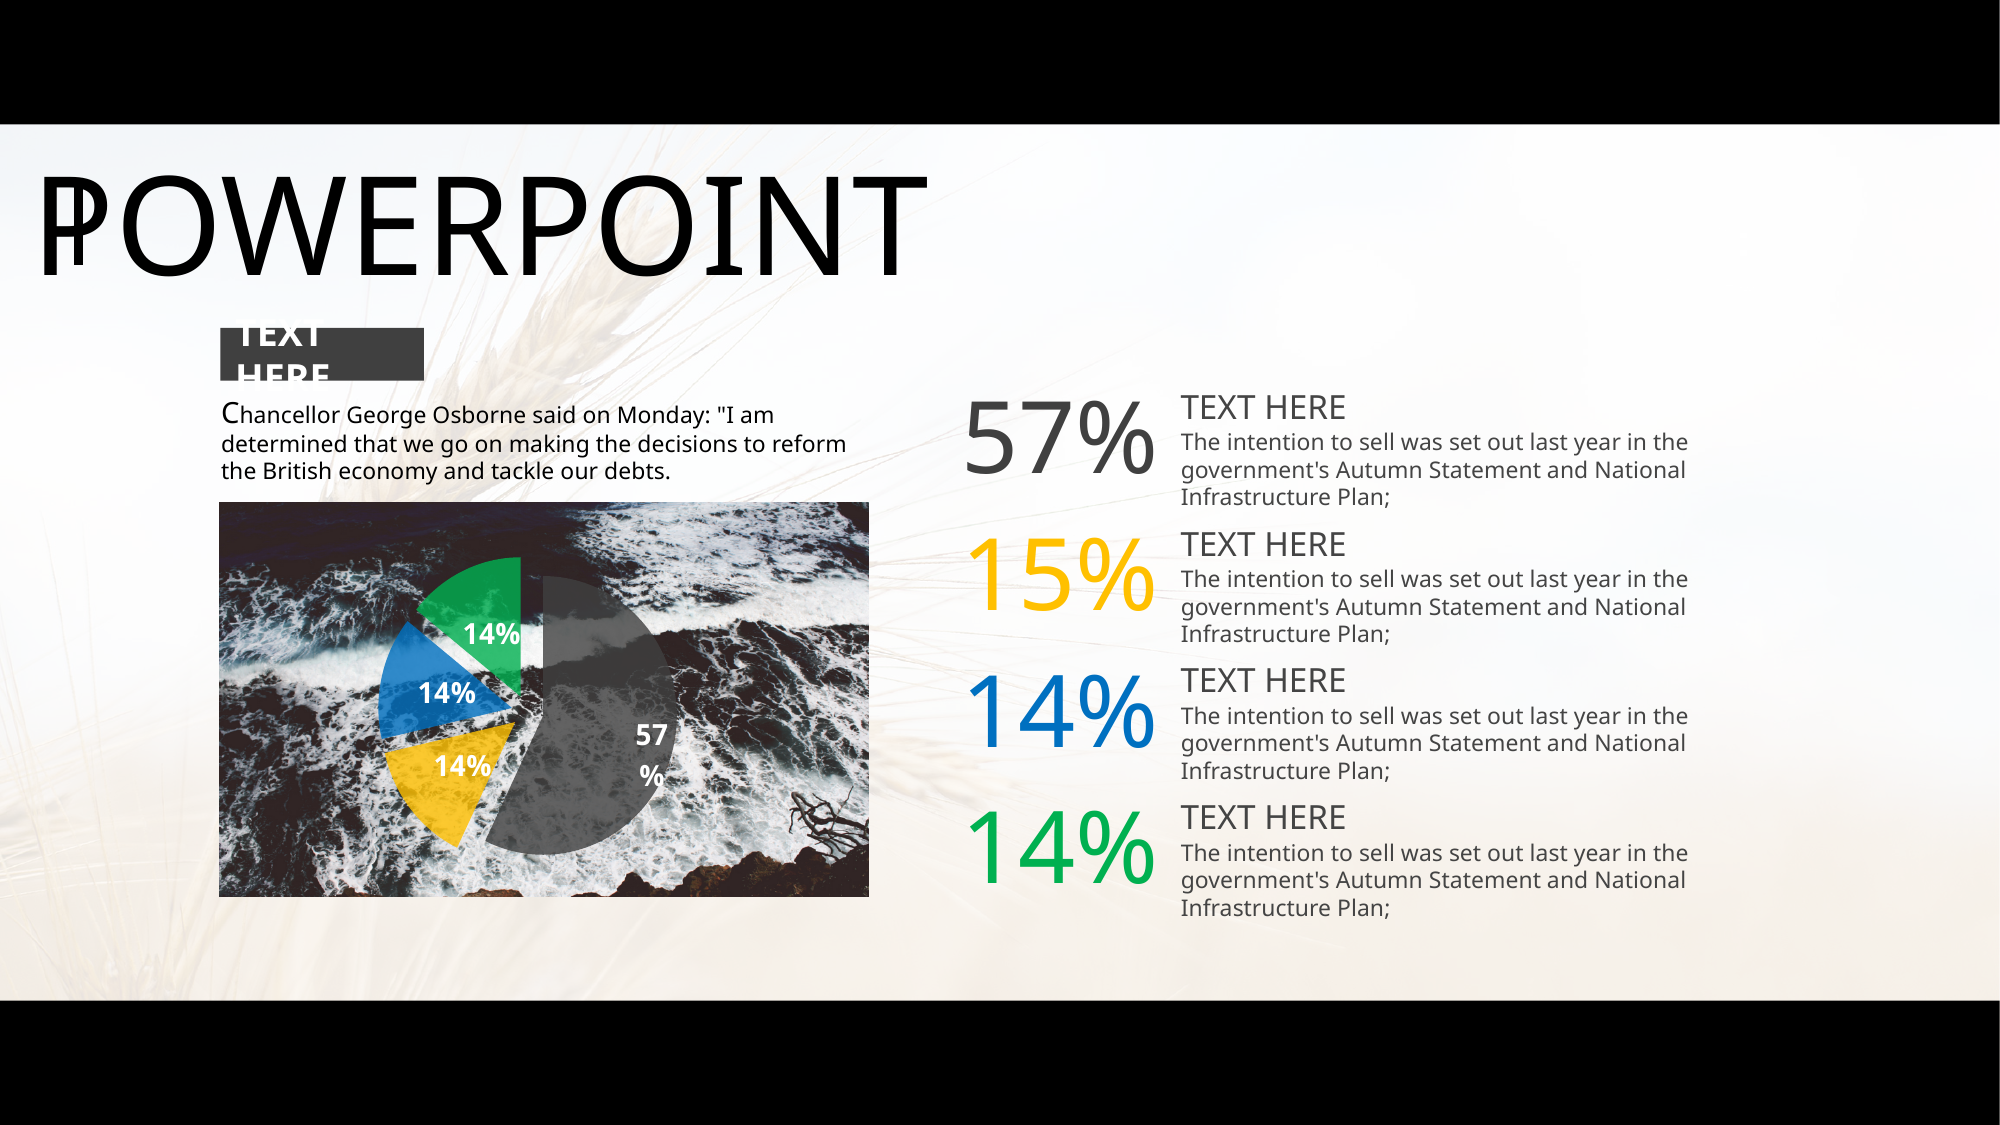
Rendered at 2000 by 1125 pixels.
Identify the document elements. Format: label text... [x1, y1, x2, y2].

text_box The intention to sell was set out last year in the government's Autumn Statement and National Infrastructure Plan; [1165, 557, 1834, 655]
chart [313, 532, 715, 959]
picture [219, 502, 869, 897]
text_box TEXT HERE [1179, 652, 1497, 694]
text_box 15% [941, 502, 1179, 638]
text_box The intention to sell was set out last year in the government's Autumn Statement and National Infrastructure Plan; [1165, 830, 1834, 928]
text_box TEXT HERE [1179, 789, 1497, 830]
text_box The intention to sell was set out last year in the government's Autumn Statement and National Infrastructure Plan; [1165, 694, 1834, 792]
text_box Chancellor George Osborne said on Monday: "I am determined that we go on making the decisions to reform the British economy and tackle our debts. [206, 386, 869, 492]
text_box The intention to sell was set out last year in the government's Autumn Statement and National Infrastructure Plan; [1165, 420, 1834, 518]
text_box 14% [941, 639, 1179, 775]
text_box TEXT HERE [1179, 378, 1497, 420]
text_box 14% [941, 776, 1179, 912]
text_box POWERPOINT [17, 130, 945, 310]
text_box 57% [941, 366, 1179, 501]
text_box TEXT HERE [1179, 515, 1497, 557]
text_box TEXT HERE [219, 327, 425, 382]
